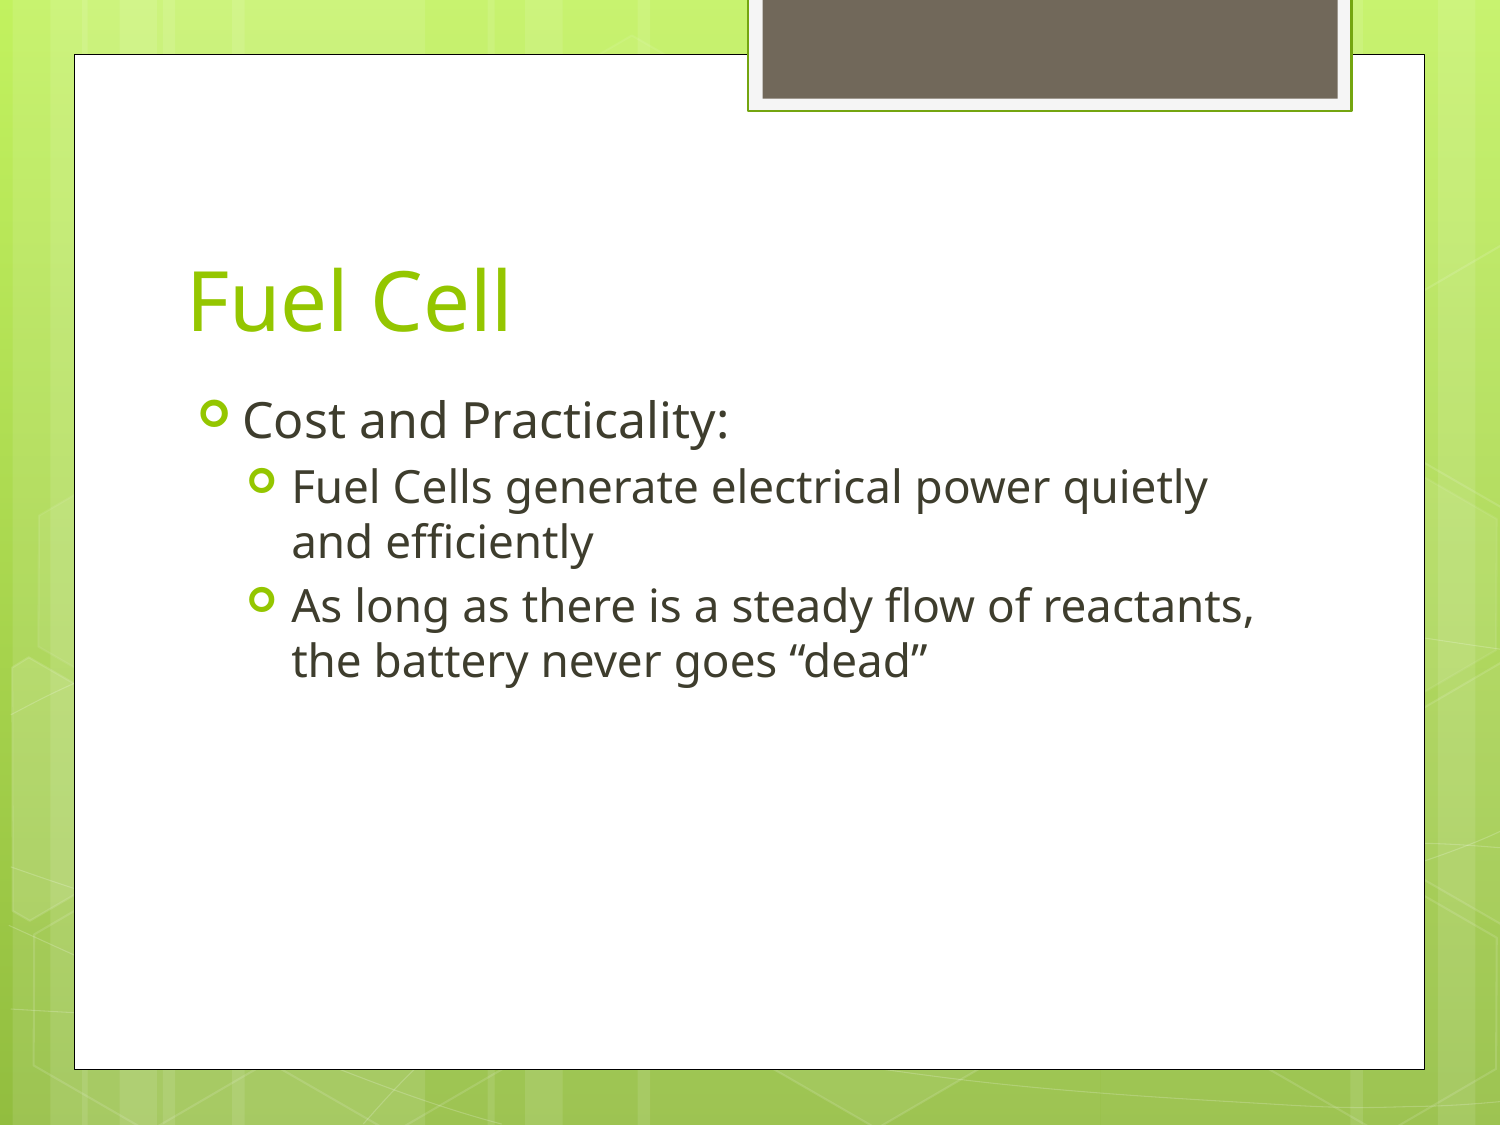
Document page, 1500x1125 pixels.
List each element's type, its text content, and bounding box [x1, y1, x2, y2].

list Cost and Practicality: Fuel Cells generate electrical power quietly and efficiently As long as there is a steady flow of reactants, the battery never goes “dead” [171, 381, 1283, 957]
title Fuel Cell [171, 168, 1324, 357]
